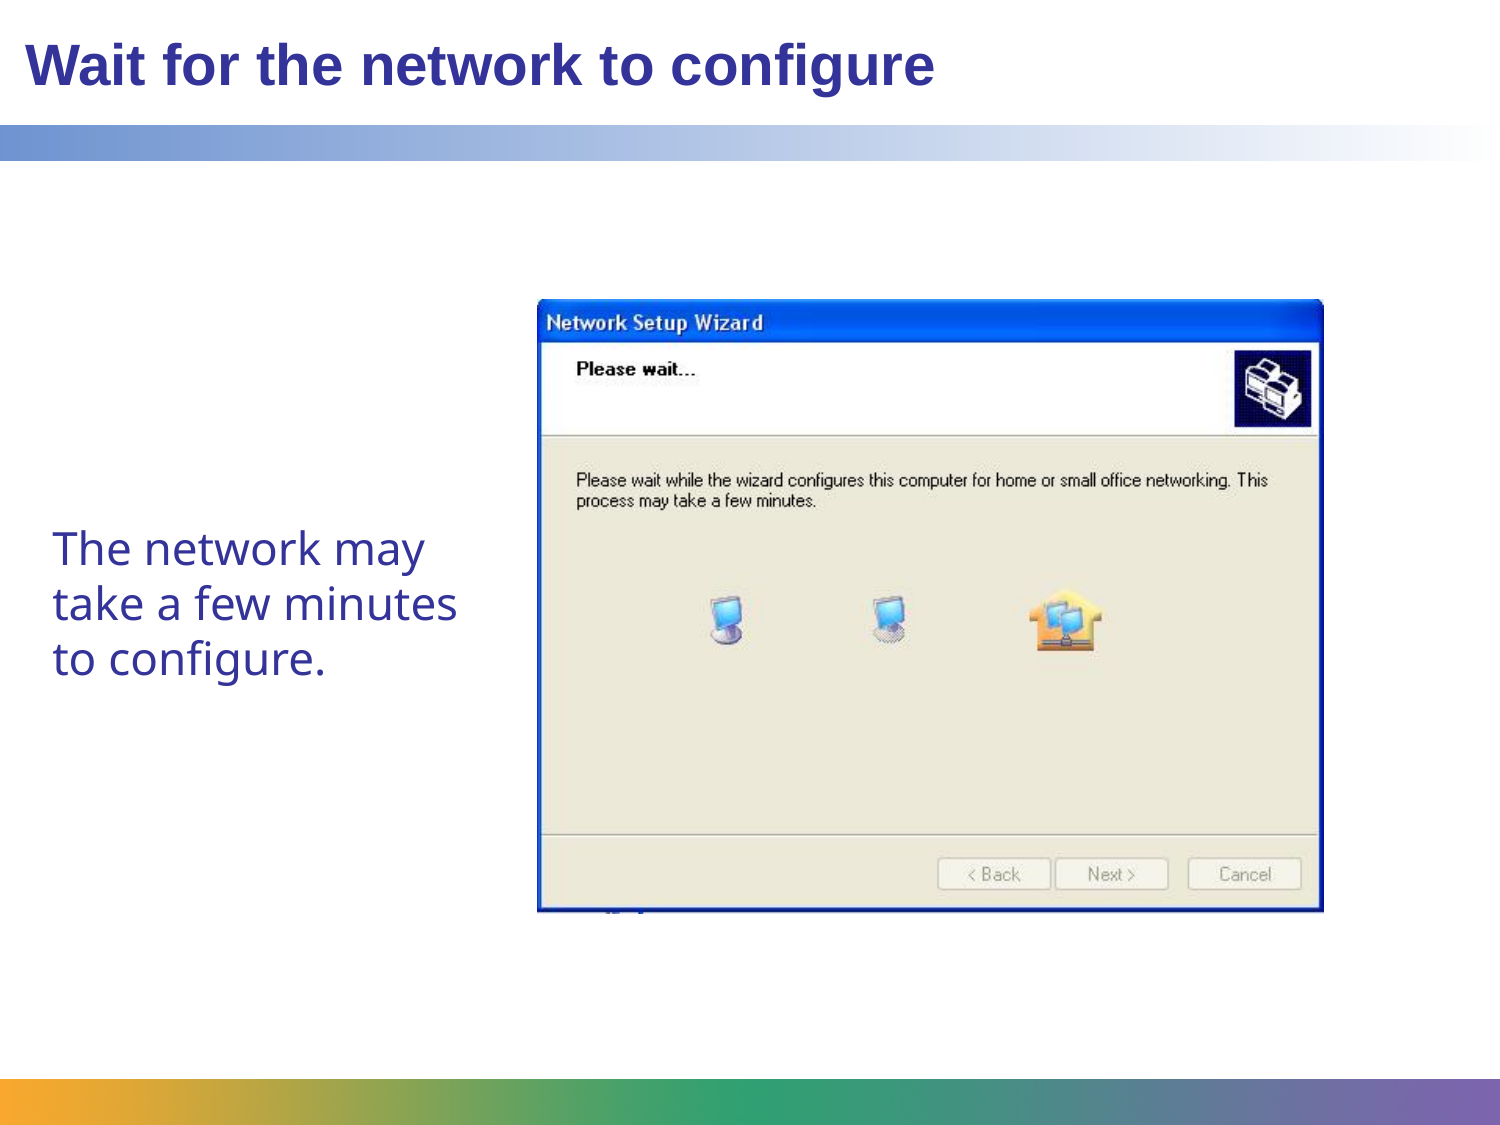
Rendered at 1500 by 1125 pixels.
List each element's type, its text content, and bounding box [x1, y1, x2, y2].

text_box The network may take a few minutes to configure. [37, 512, 513, 725]
title Wait for the network to configure [10, 0, 1299, 126]
picture [537, 299, 1324, 915]
picture [0, 1079, 1500, 1125]
